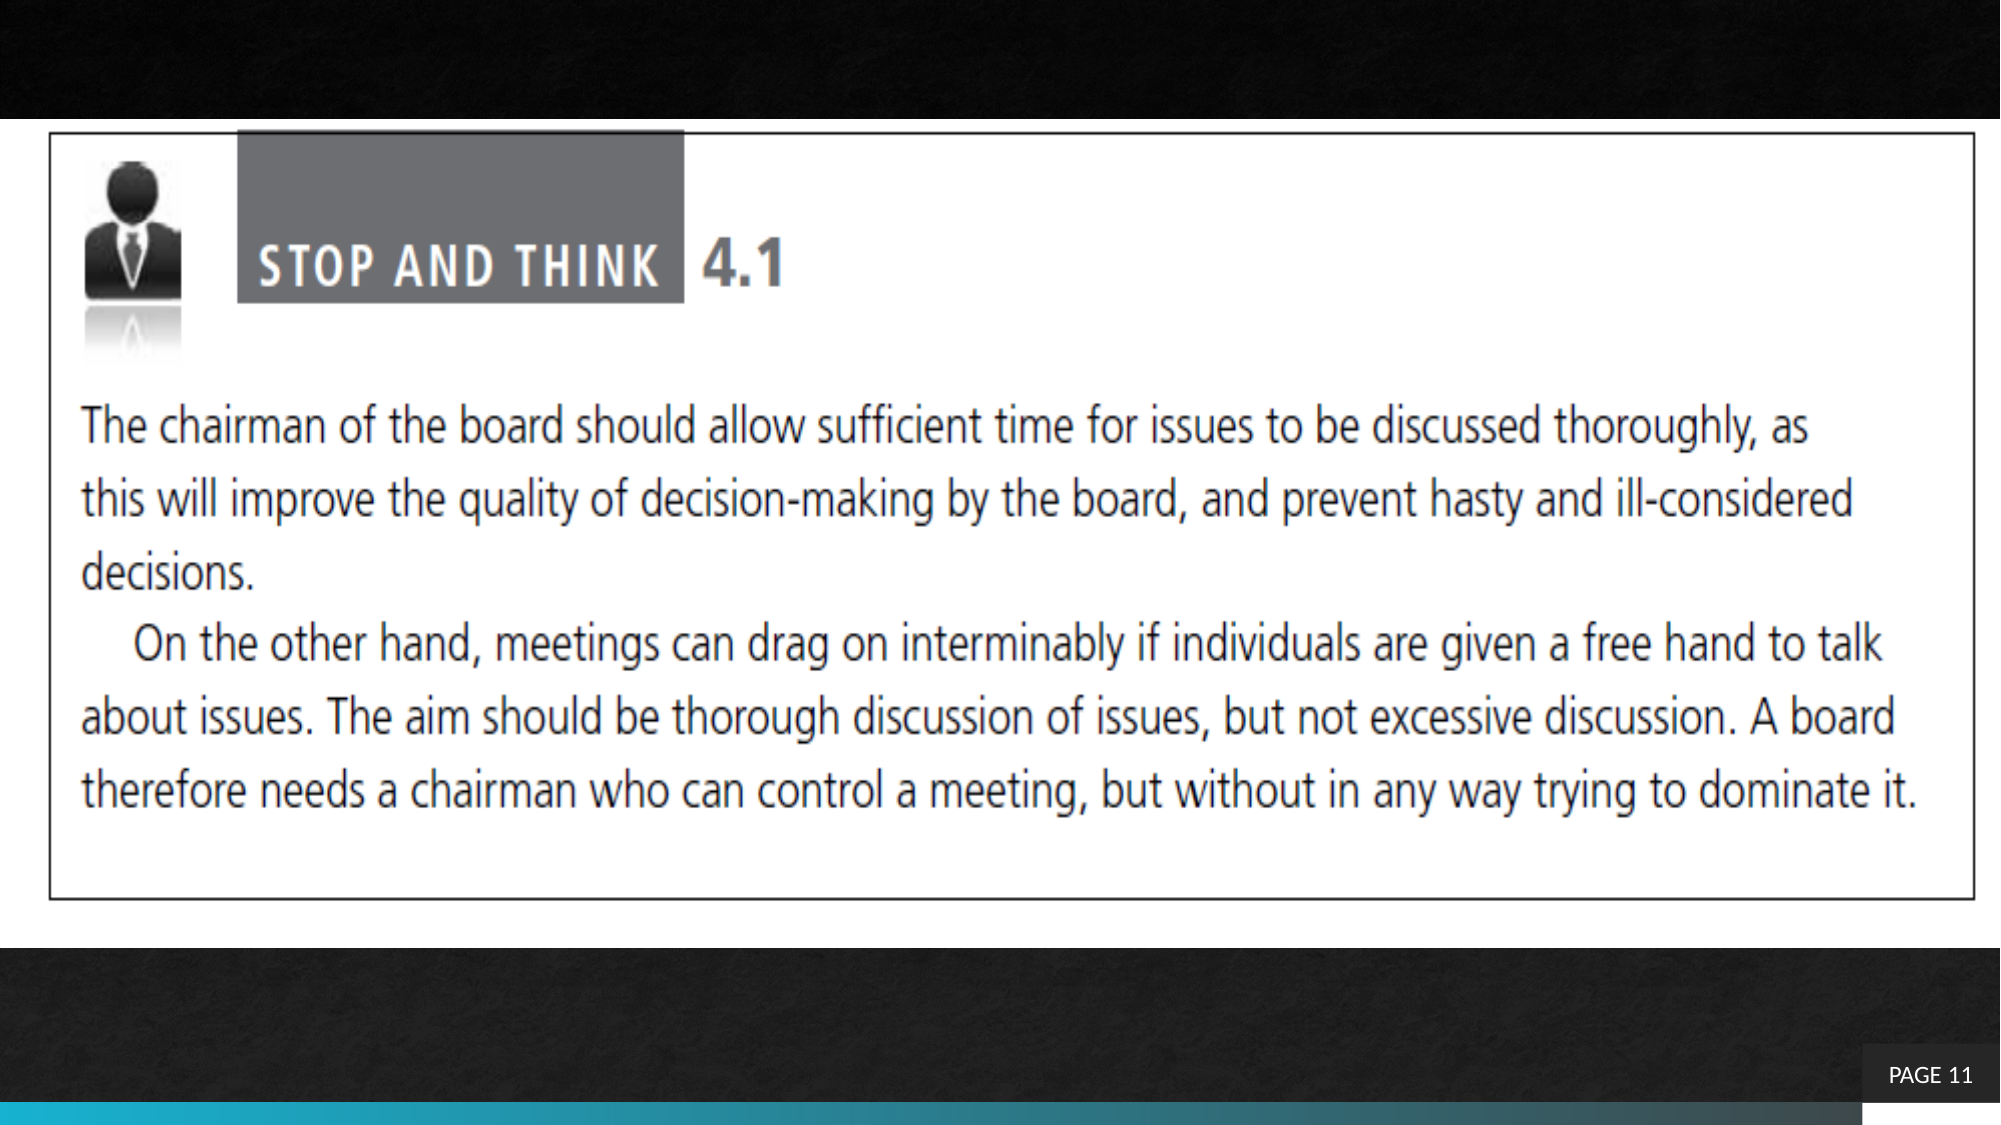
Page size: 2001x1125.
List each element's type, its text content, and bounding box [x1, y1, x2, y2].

slide_number PAGE 11 [1862, 1043, 2000, 1103]
picture [0, 0, 2001, 1103]
